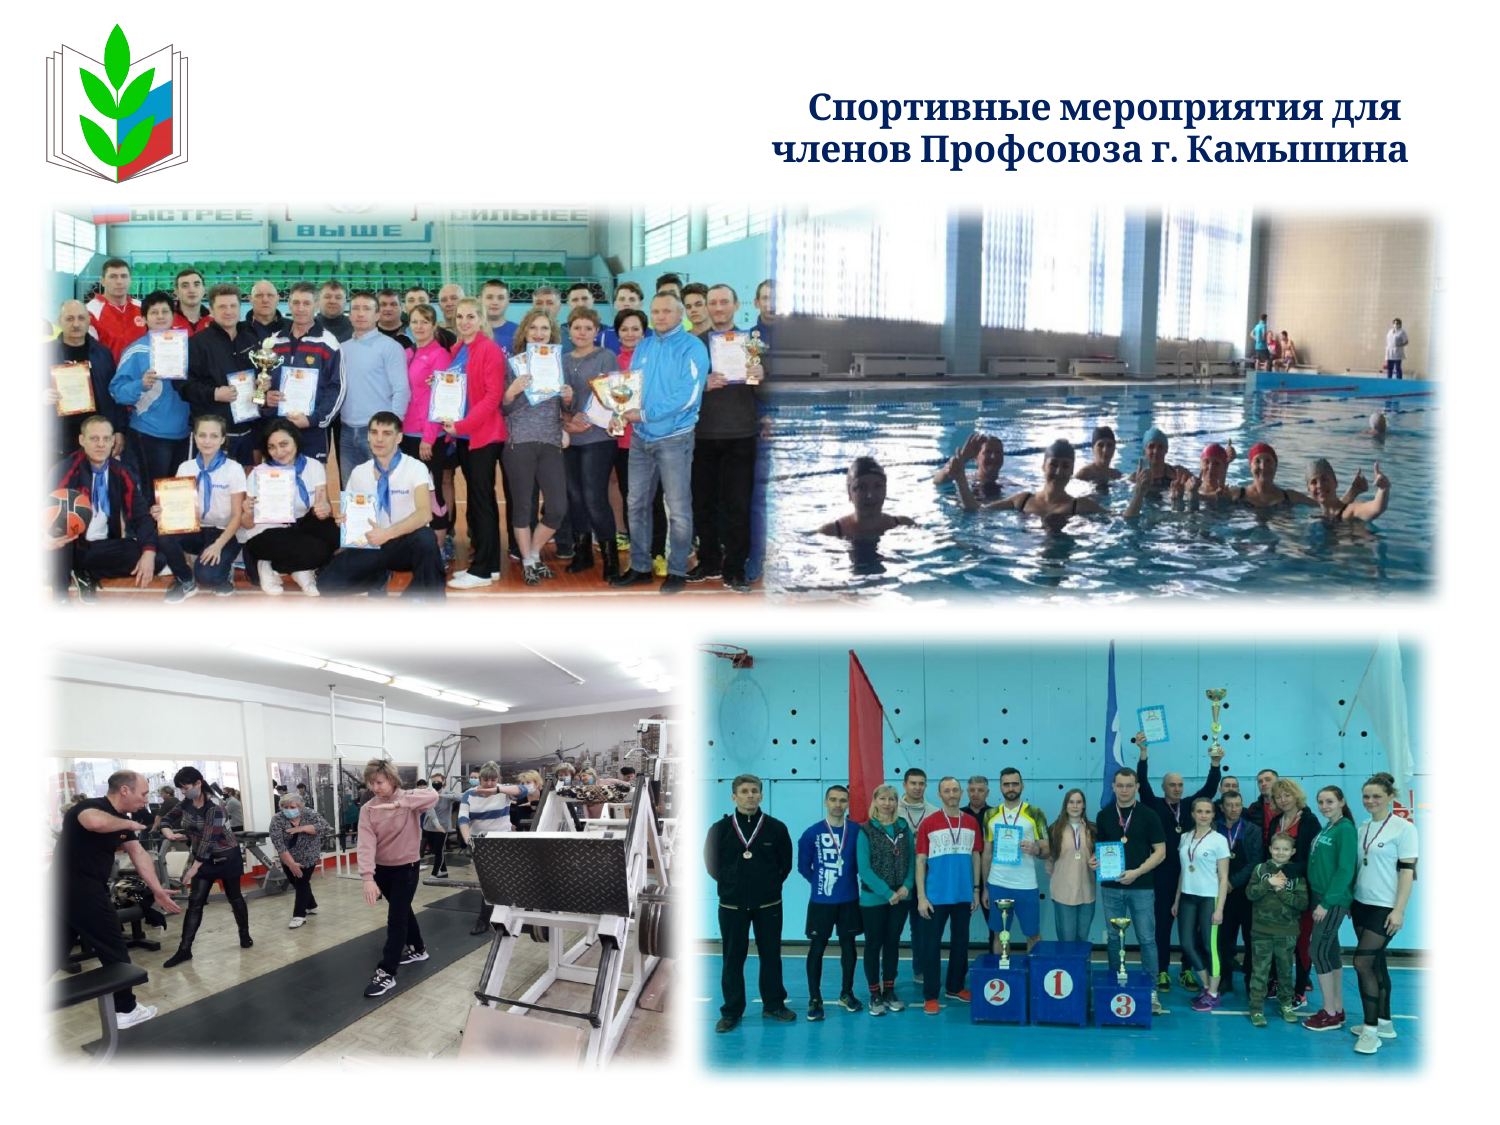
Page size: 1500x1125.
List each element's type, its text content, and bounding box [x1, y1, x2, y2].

picture [46, 23, 188, 184]
picture [37, 624, 1438, 1088]
title Спортивные мероприятия для членов Профсоюза г. Камышина [75, 37, 1425, 198]
picture [37, 199, 1451, 613]
